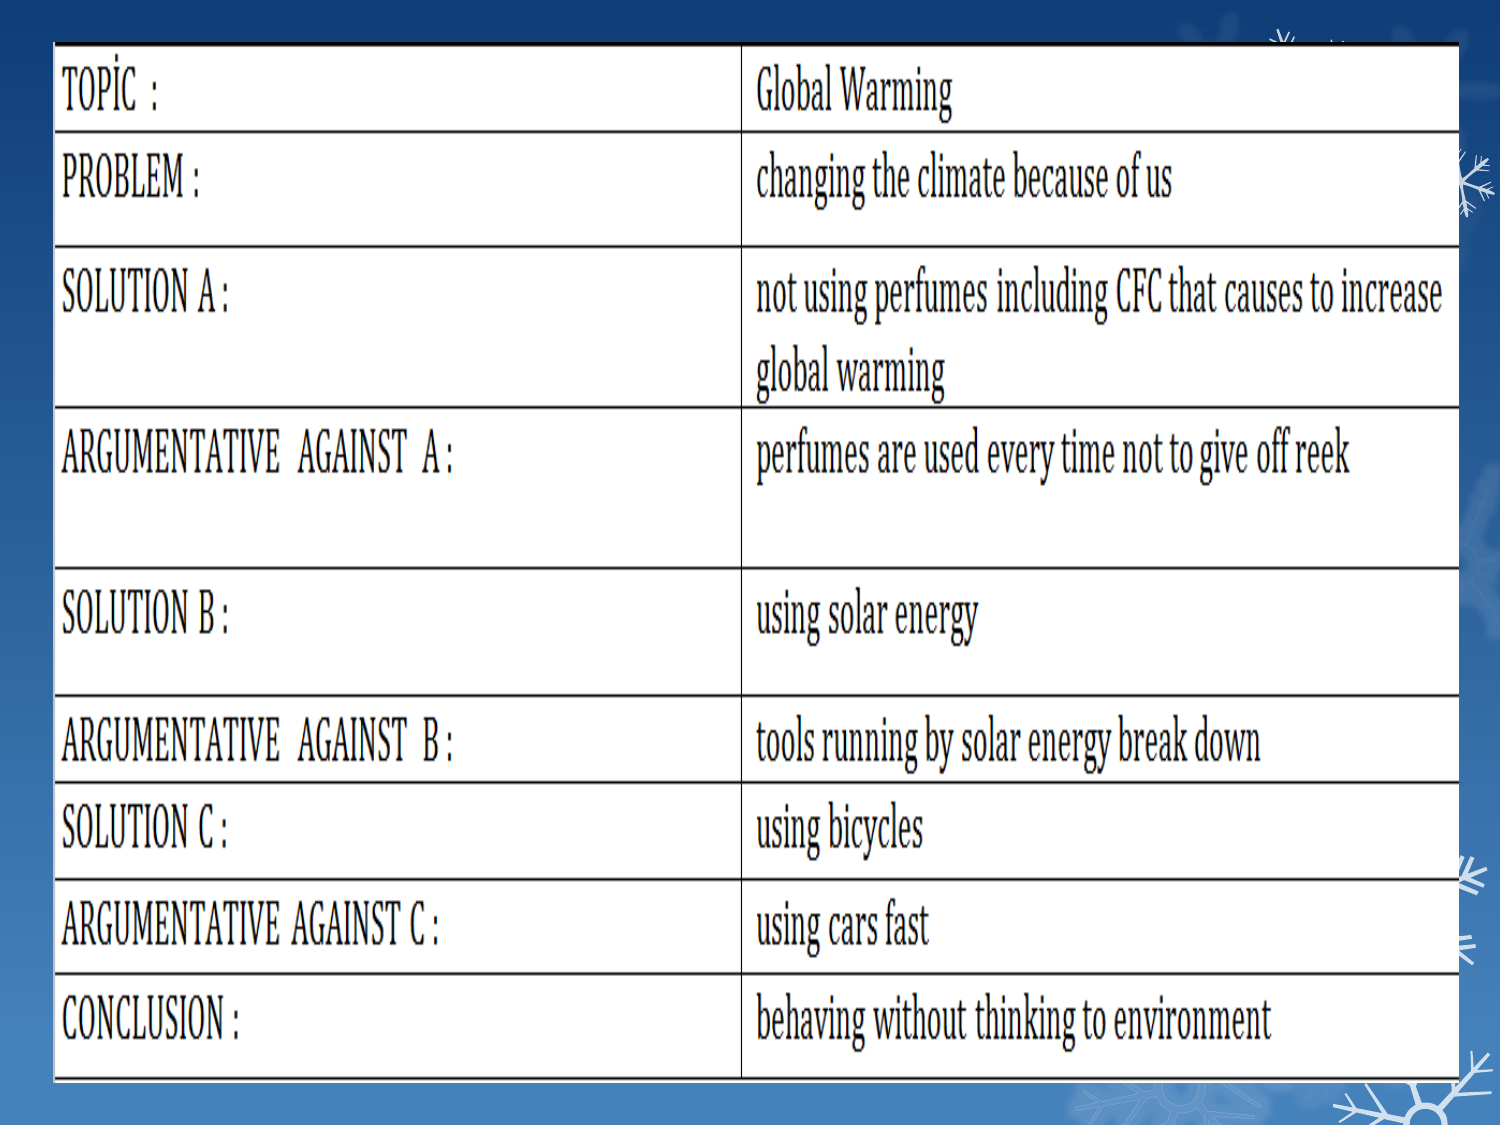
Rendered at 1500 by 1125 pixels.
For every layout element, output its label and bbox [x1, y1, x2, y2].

list [52, 42, 1460, 1083]
